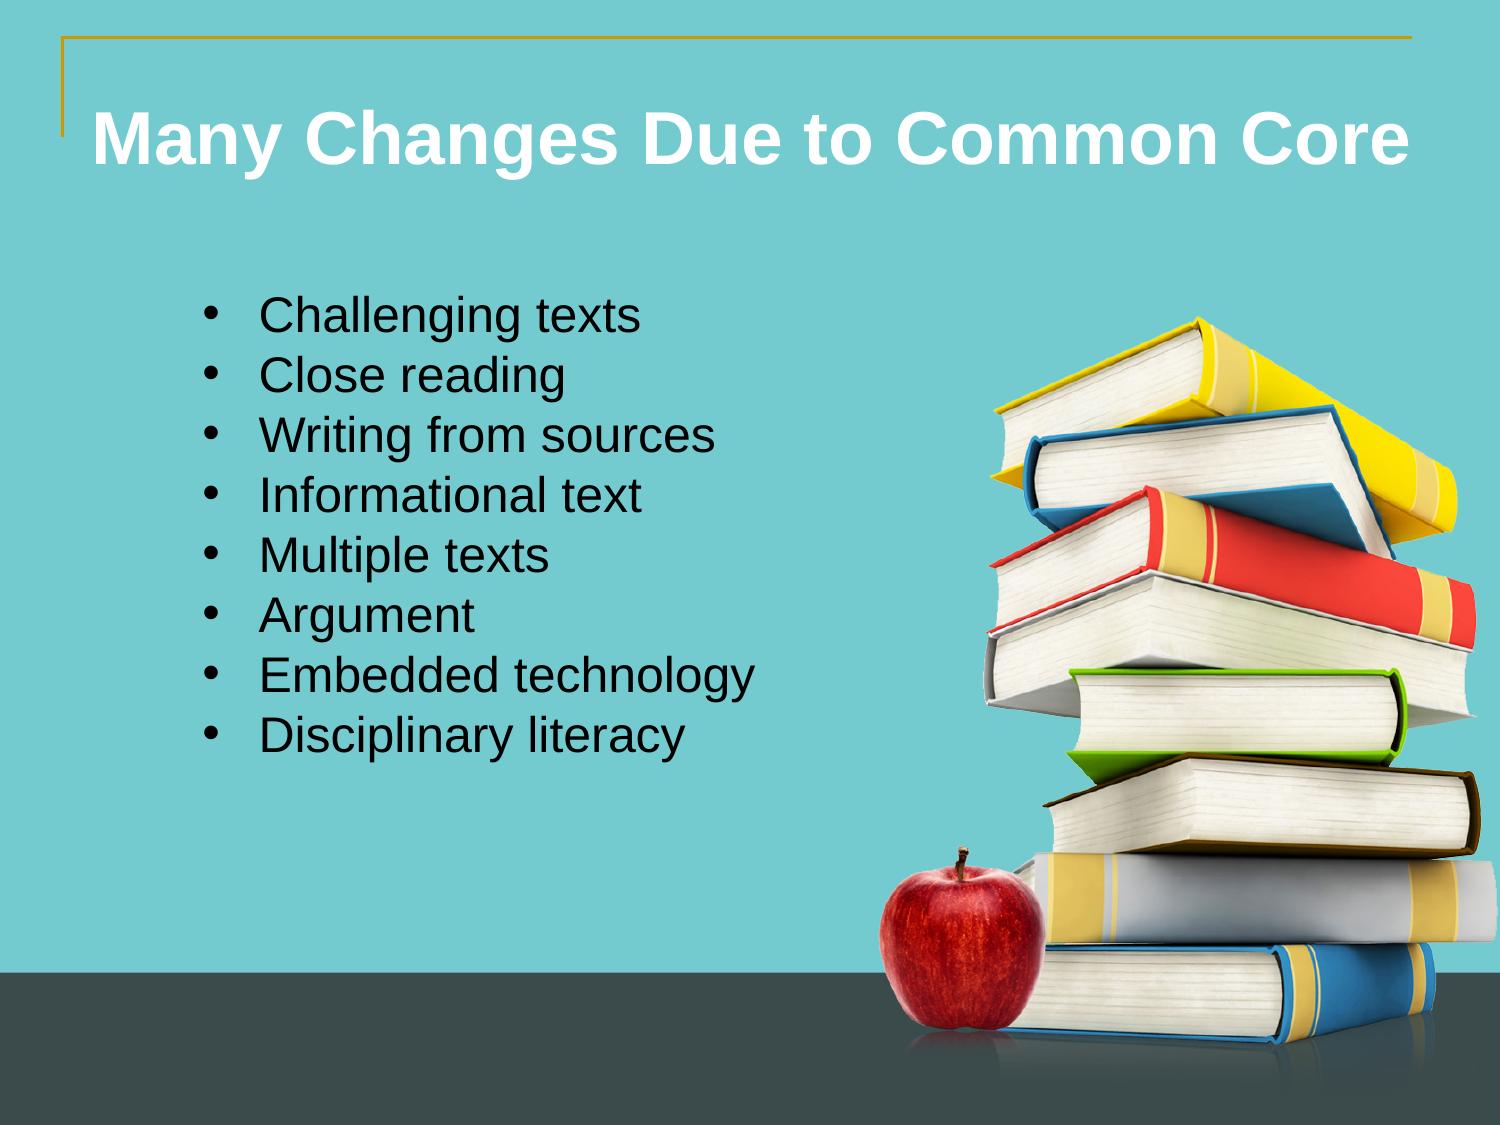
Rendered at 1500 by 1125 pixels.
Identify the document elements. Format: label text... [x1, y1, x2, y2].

picture [878, 316, 1500, 1094]
text_box Challenging texts Close reading Writing from sources Informational text Multiple texts Argument Embedded technology Disciplinary literacy [187, 274, 1093, 830]
list Many Changes Due to Common Core [76, 81, 1436, 259]
